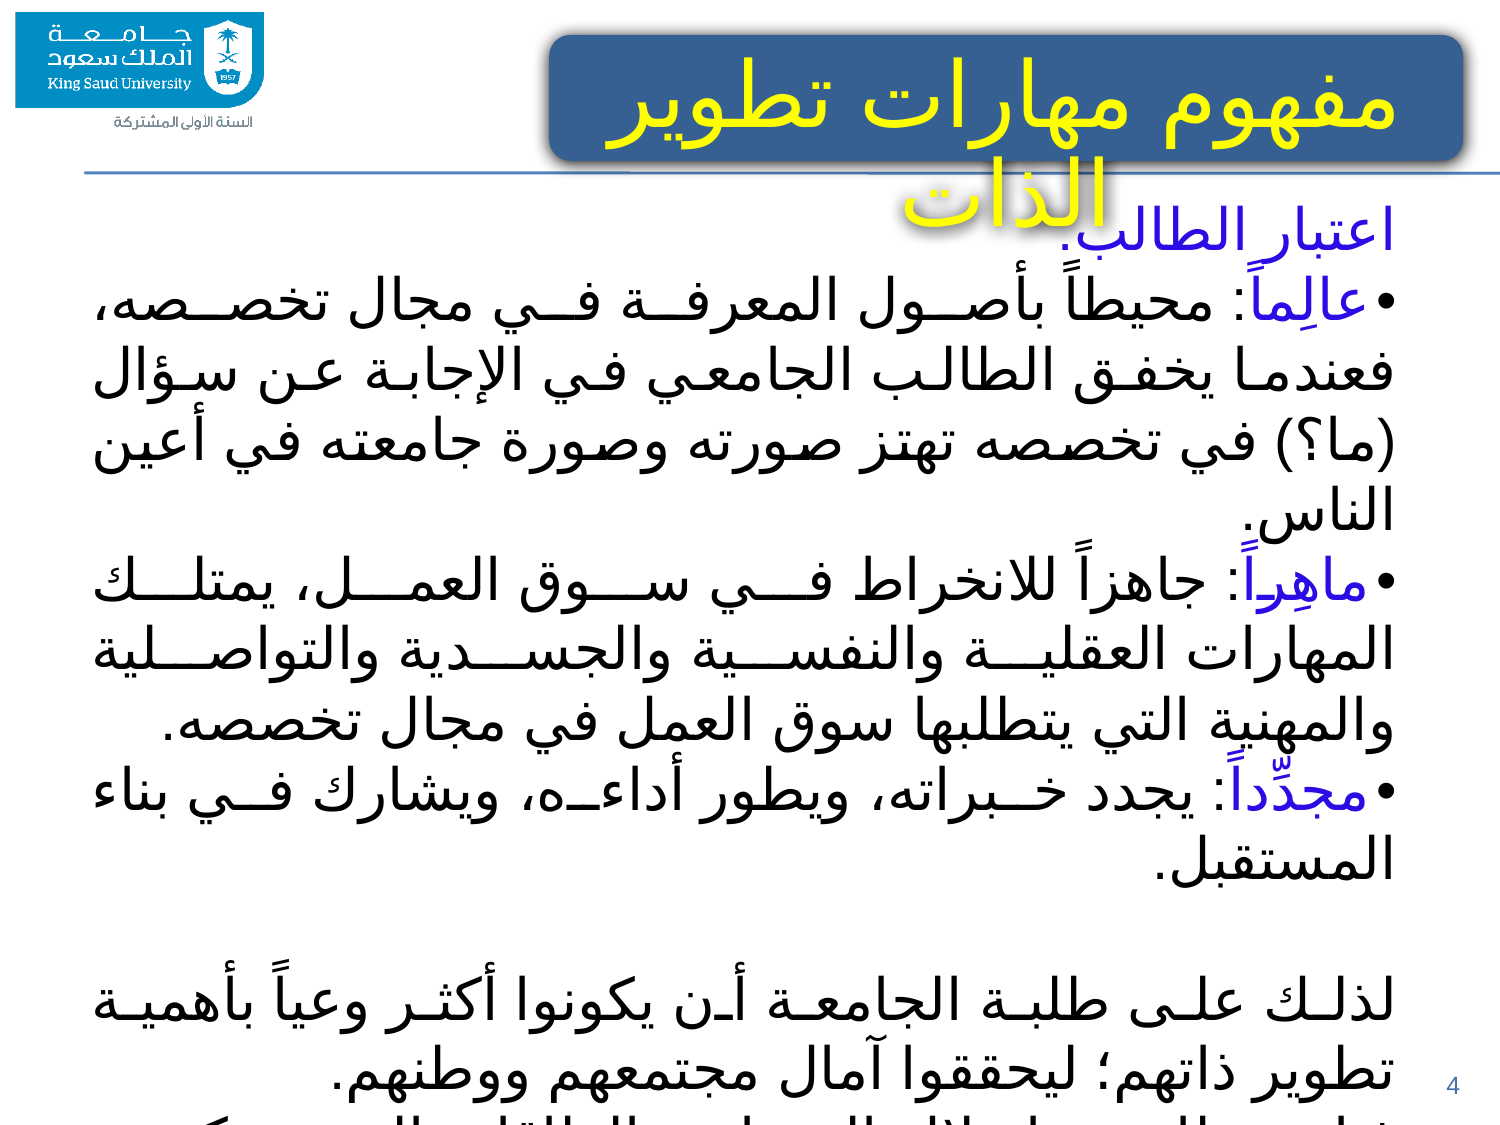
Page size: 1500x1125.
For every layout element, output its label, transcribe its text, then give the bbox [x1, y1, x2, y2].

text_box مفهوم مهارات تطوير الذات [548, 34, 1464, 162]
picture [0, 0, 281, 145]
slide_number 4 [1350, 1062, 1475, 1103]
text_box اعتبار الطالب: •عالِماً: محيطاً بأصول المعرفة في مجال تخصصه، فعندما يخفق الطالب الجامعي في الإجابة عن سؤال (ما؟) في تخصصه تهتز صورته وصورة جامعته في أعين الناس. •ماهِراً: جاهزاً للانخراط في سوق العمل، يمتلك المهارات العقلية والنفسية والجسدية والتواصلية والمهنية التي يتطلبها سوق العمل في مجال تخصصه. •مجدِّداً: يجدد خبراته، ويطور أداءه، ويشارك في بناء المستقبل. لذلك على طلبة الجامعة أن يكونوا أكثر وعياً بأهمية تطوير ذاتهم؛ ليحققوا آمال مجتمعهم ووطنهم. فباستطاعتهم امتلاك القدرات والطاقات التي تمكنهم بحق أن يكونوا علماء وماهرين ومجددين. [76, 184, 1412, 1125]
